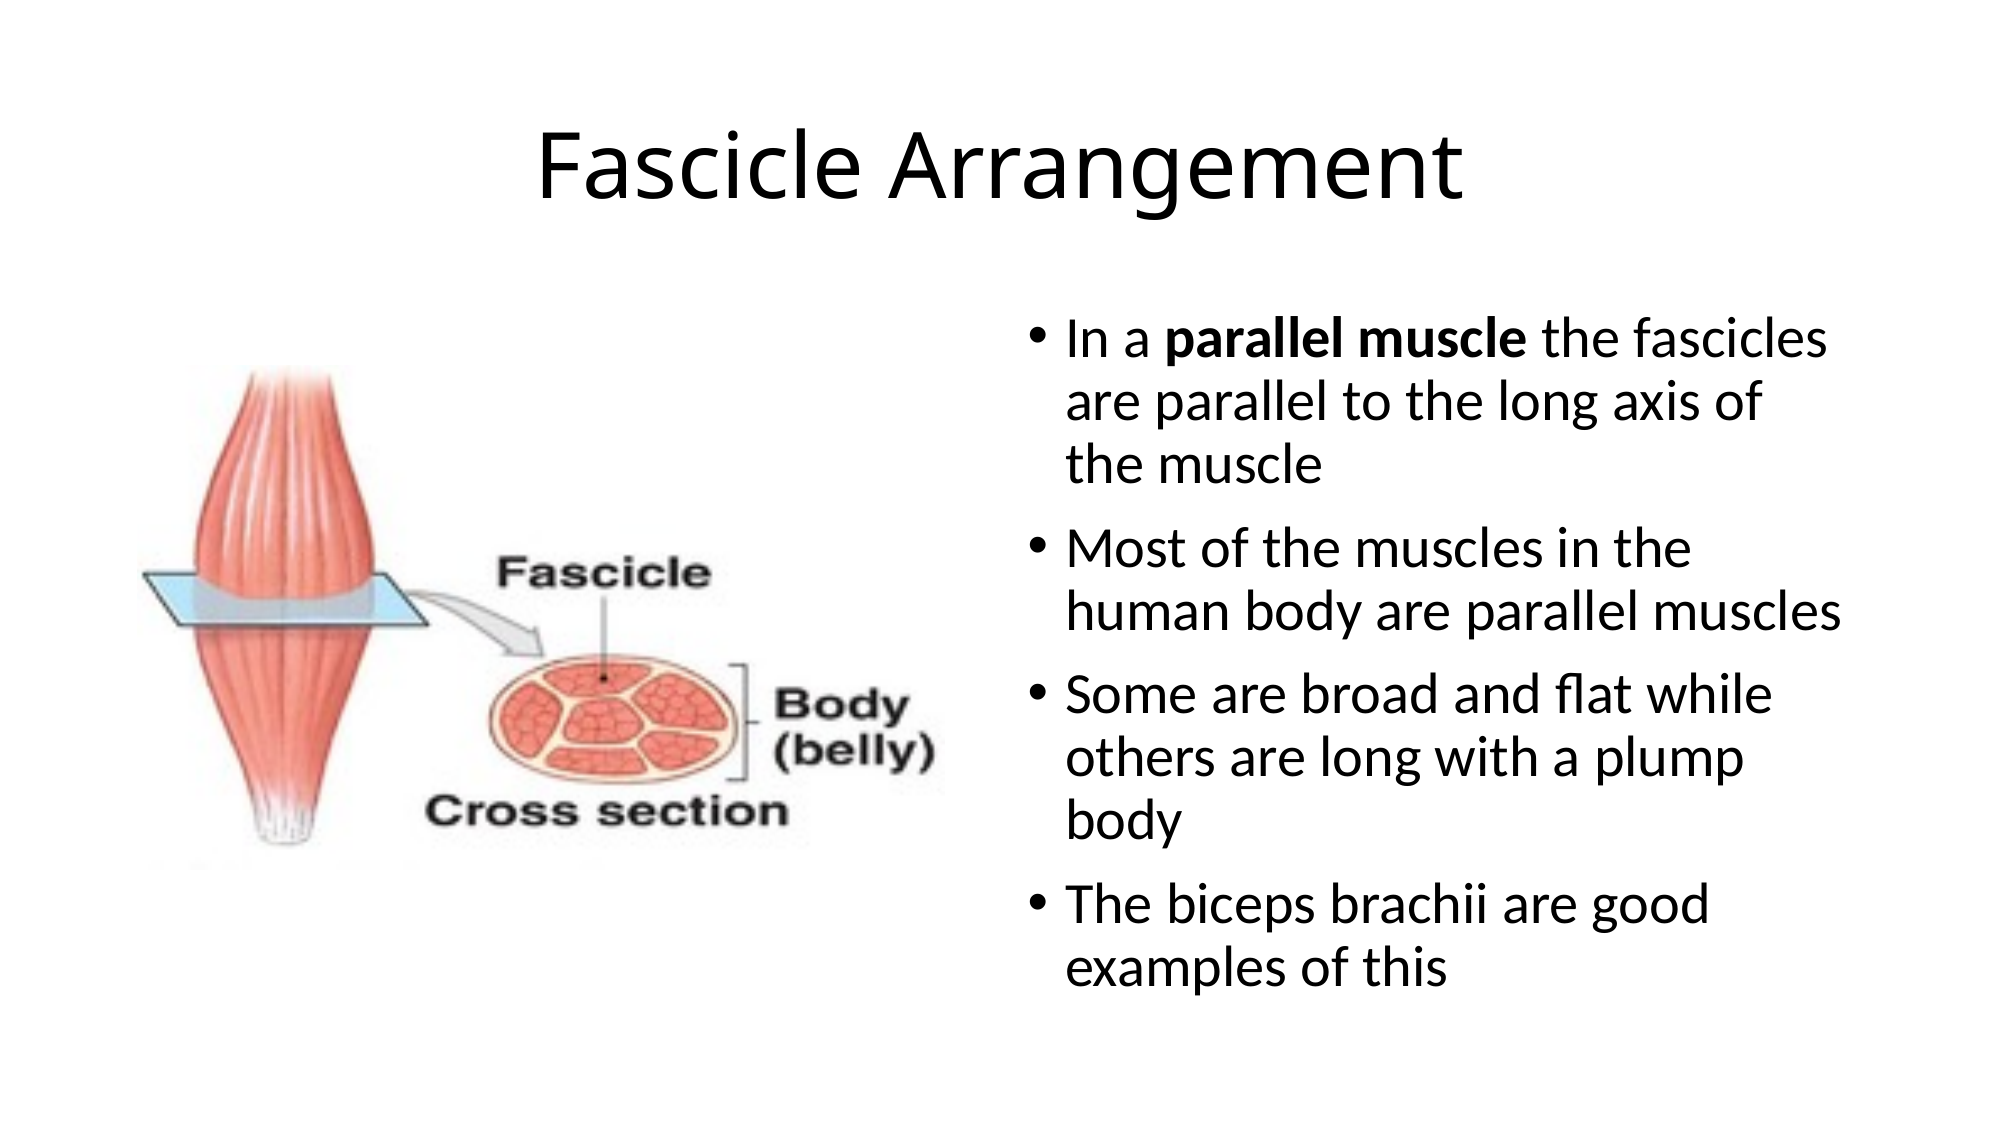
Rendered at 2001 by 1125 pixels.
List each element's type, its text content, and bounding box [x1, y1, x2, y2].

list In a parallel muscle the fascicles are parallel to the long axis of the muscle Most of the muscles in the human body are parallel muscles Some are broad and flat while others are long with a plump body The biceps brachii are good examples of this [1012, 299, 1863, 1014]
picture [137, 365, 945, 870]
title Fascicle Arrangement [137, 59, 1863, 278]
